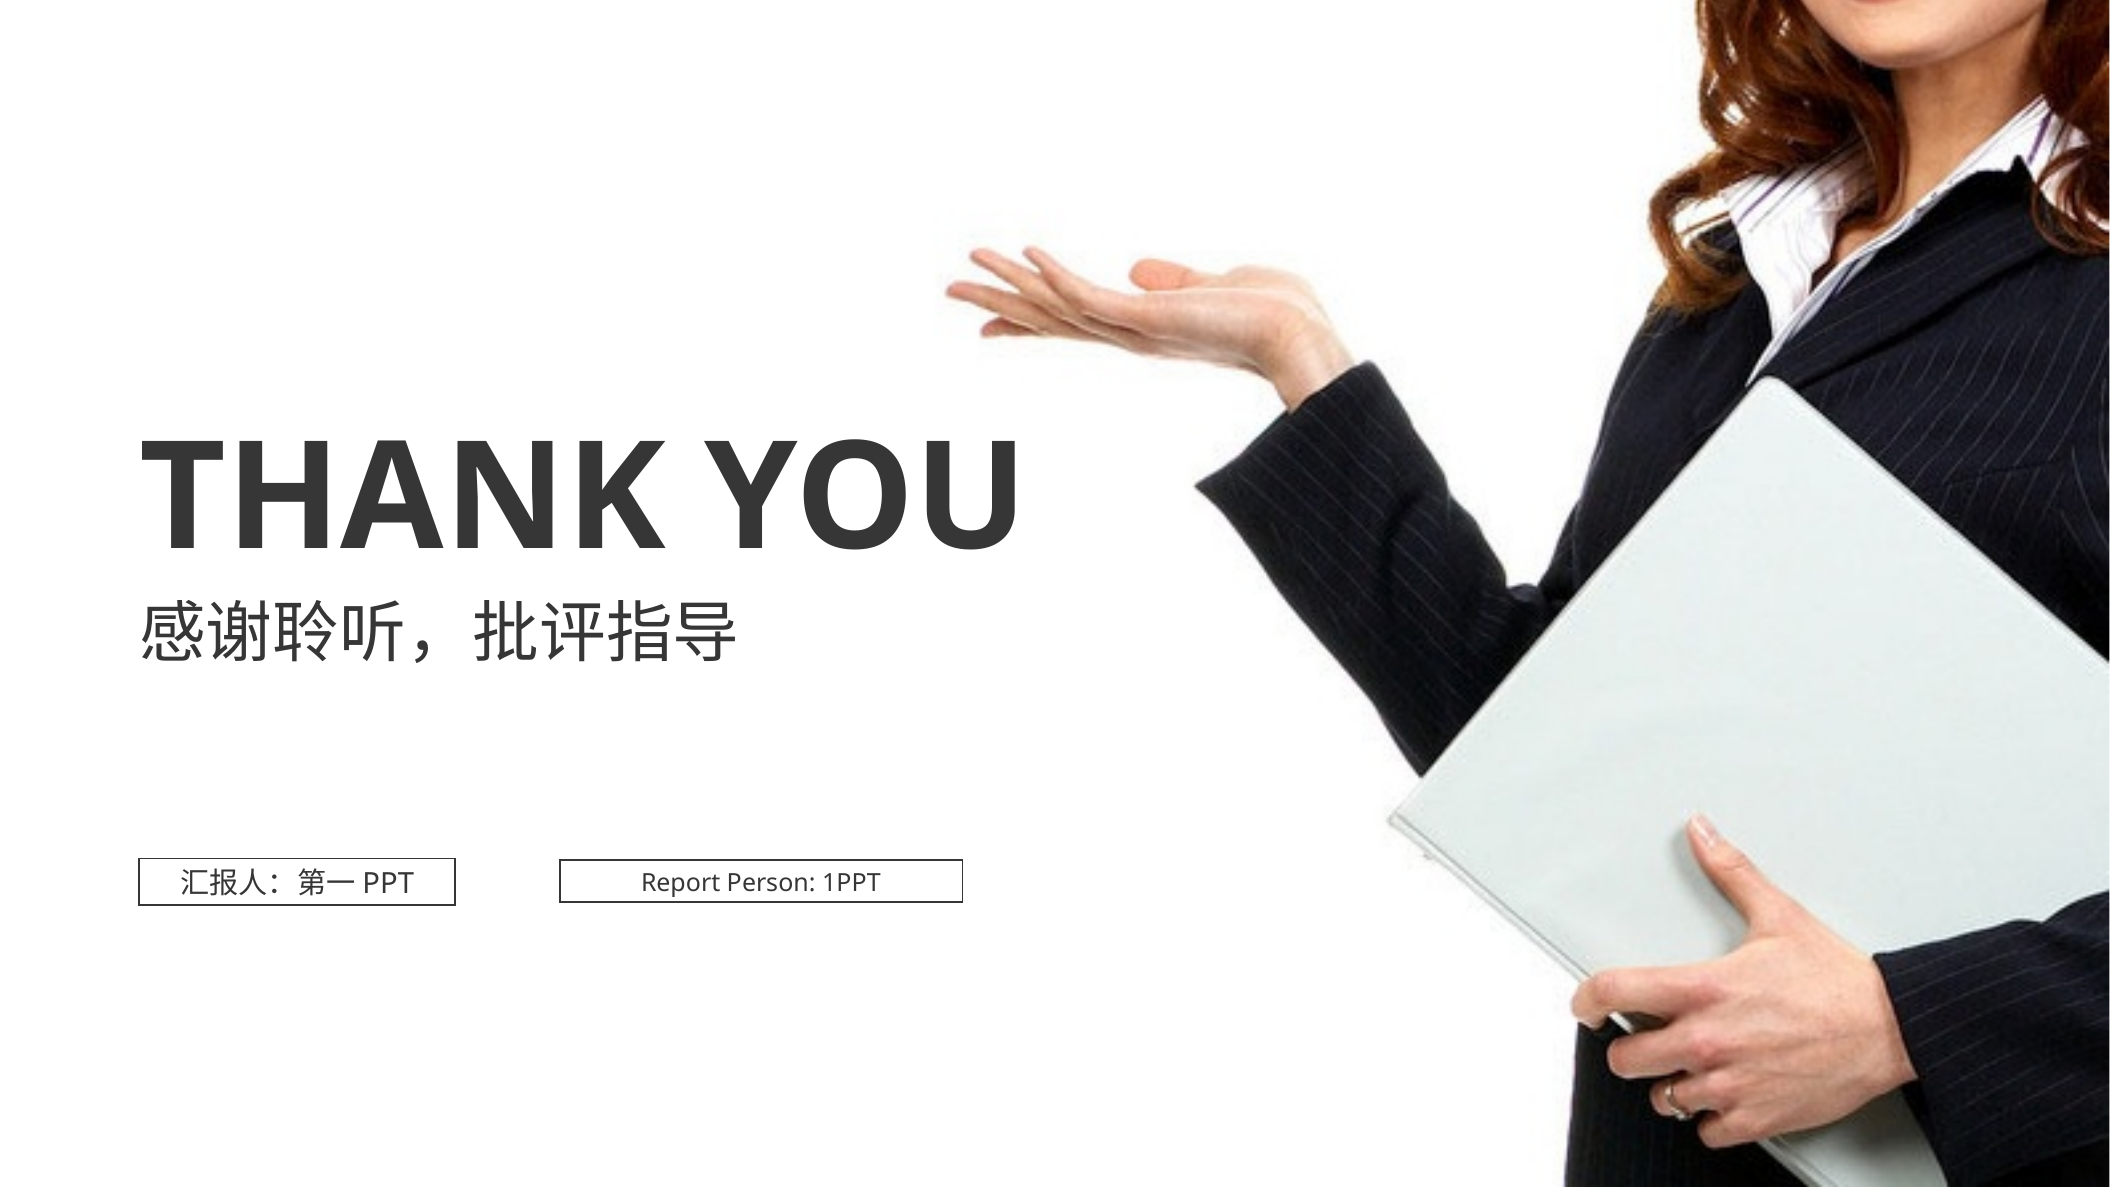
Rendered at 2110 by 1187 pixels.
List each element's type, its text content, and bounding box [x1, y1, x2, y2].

text_box 汇报人：第一PPT [139, 858, 456, 906]
text_box Report Person: 1PPT [559, 860, 963, 902]
text_box [0, 0, 2110, 1187]
text_box 感谢聆听，批评指导 [139, 589, 772, 670]
text_box Thank you [139, 398, 1091, 580]
